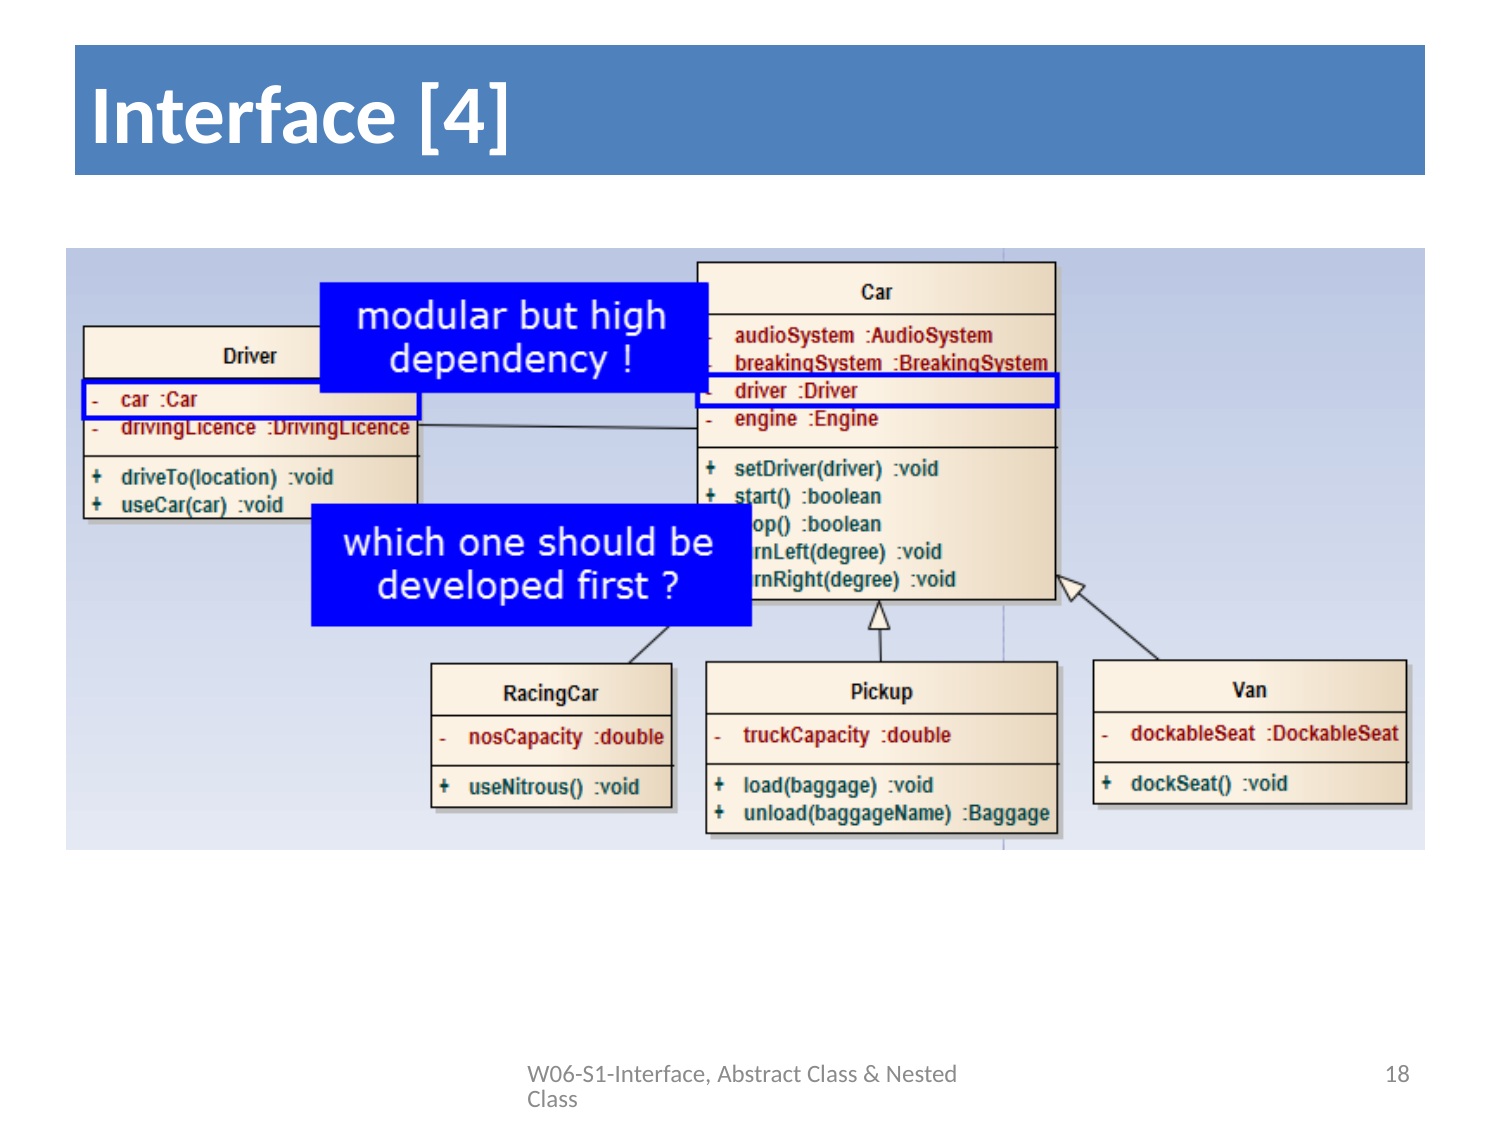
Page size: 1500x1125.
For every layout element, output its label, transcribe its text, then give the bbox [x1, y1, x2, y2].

picture [66, 248, 1426, 851]
slide_number 18 [1074, 1042, 1425, 1103]
footer W06-S1-Interface, Abstract Class & Nested Class [512, 1042, 988, 1103]
title Interface [4] [75, 45, 1425, 175]
